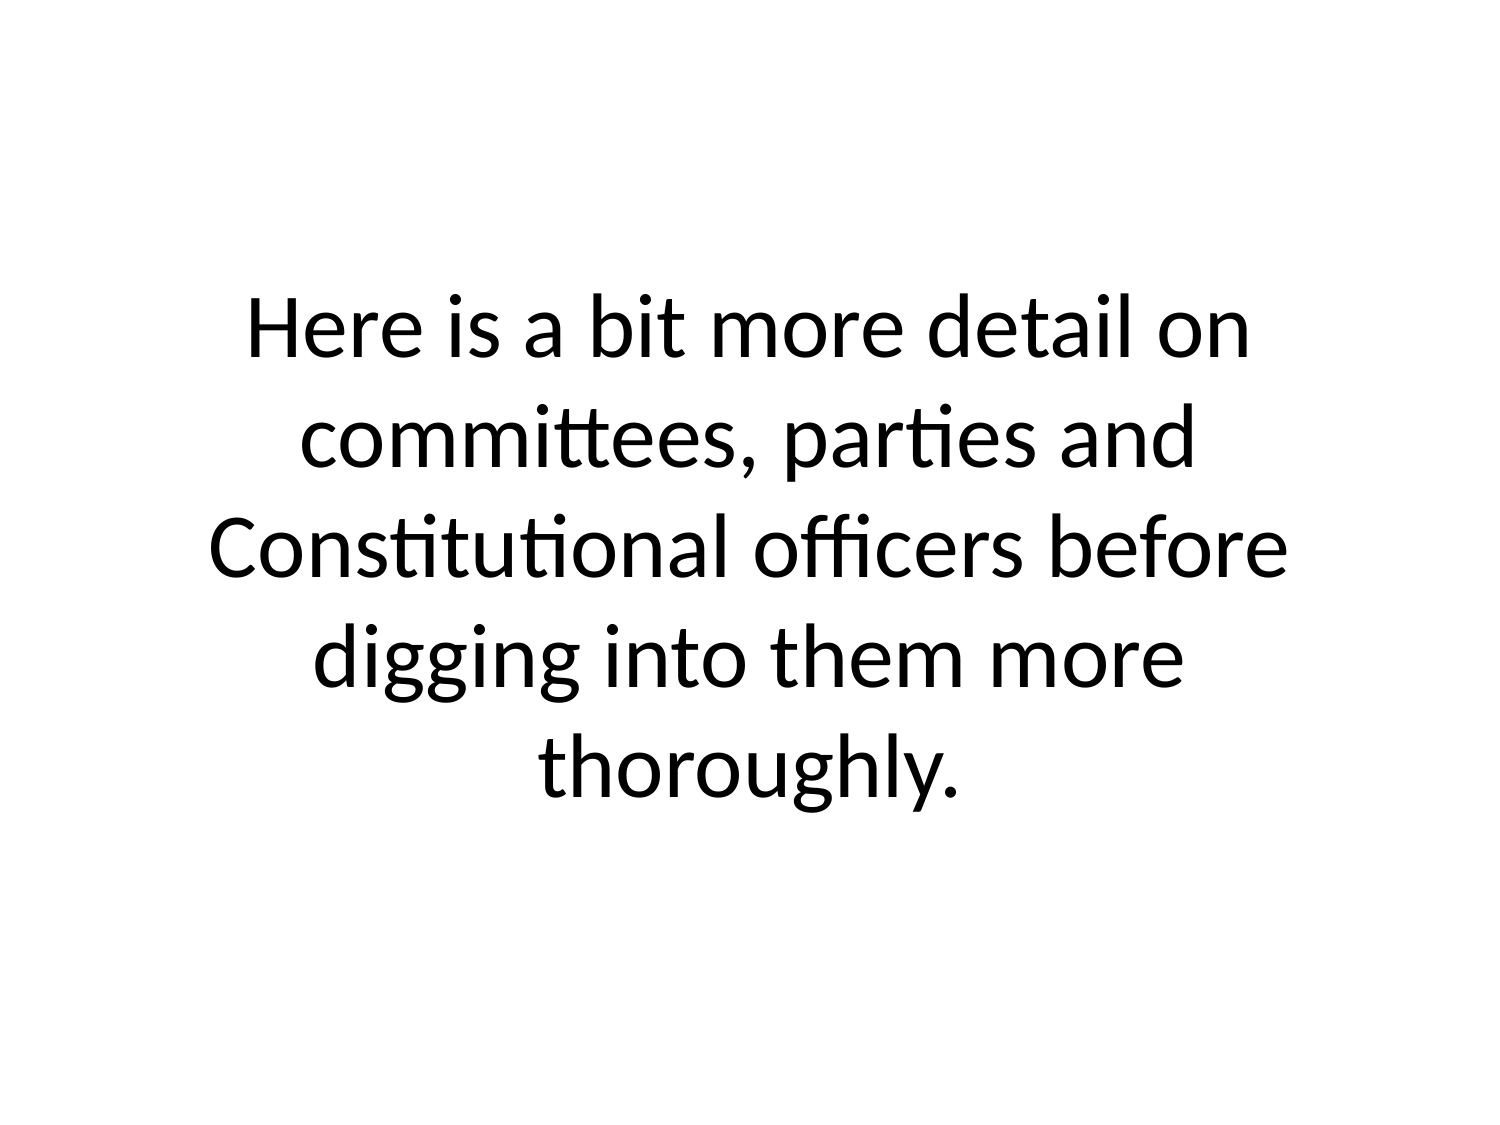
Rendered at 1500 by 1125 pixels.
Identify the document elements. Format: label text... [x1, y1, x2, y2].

title Here is a bit more detail on committees, parties and Constitutional officers before digging into them more thoroughly. [74, 44, 1426, 1038]
